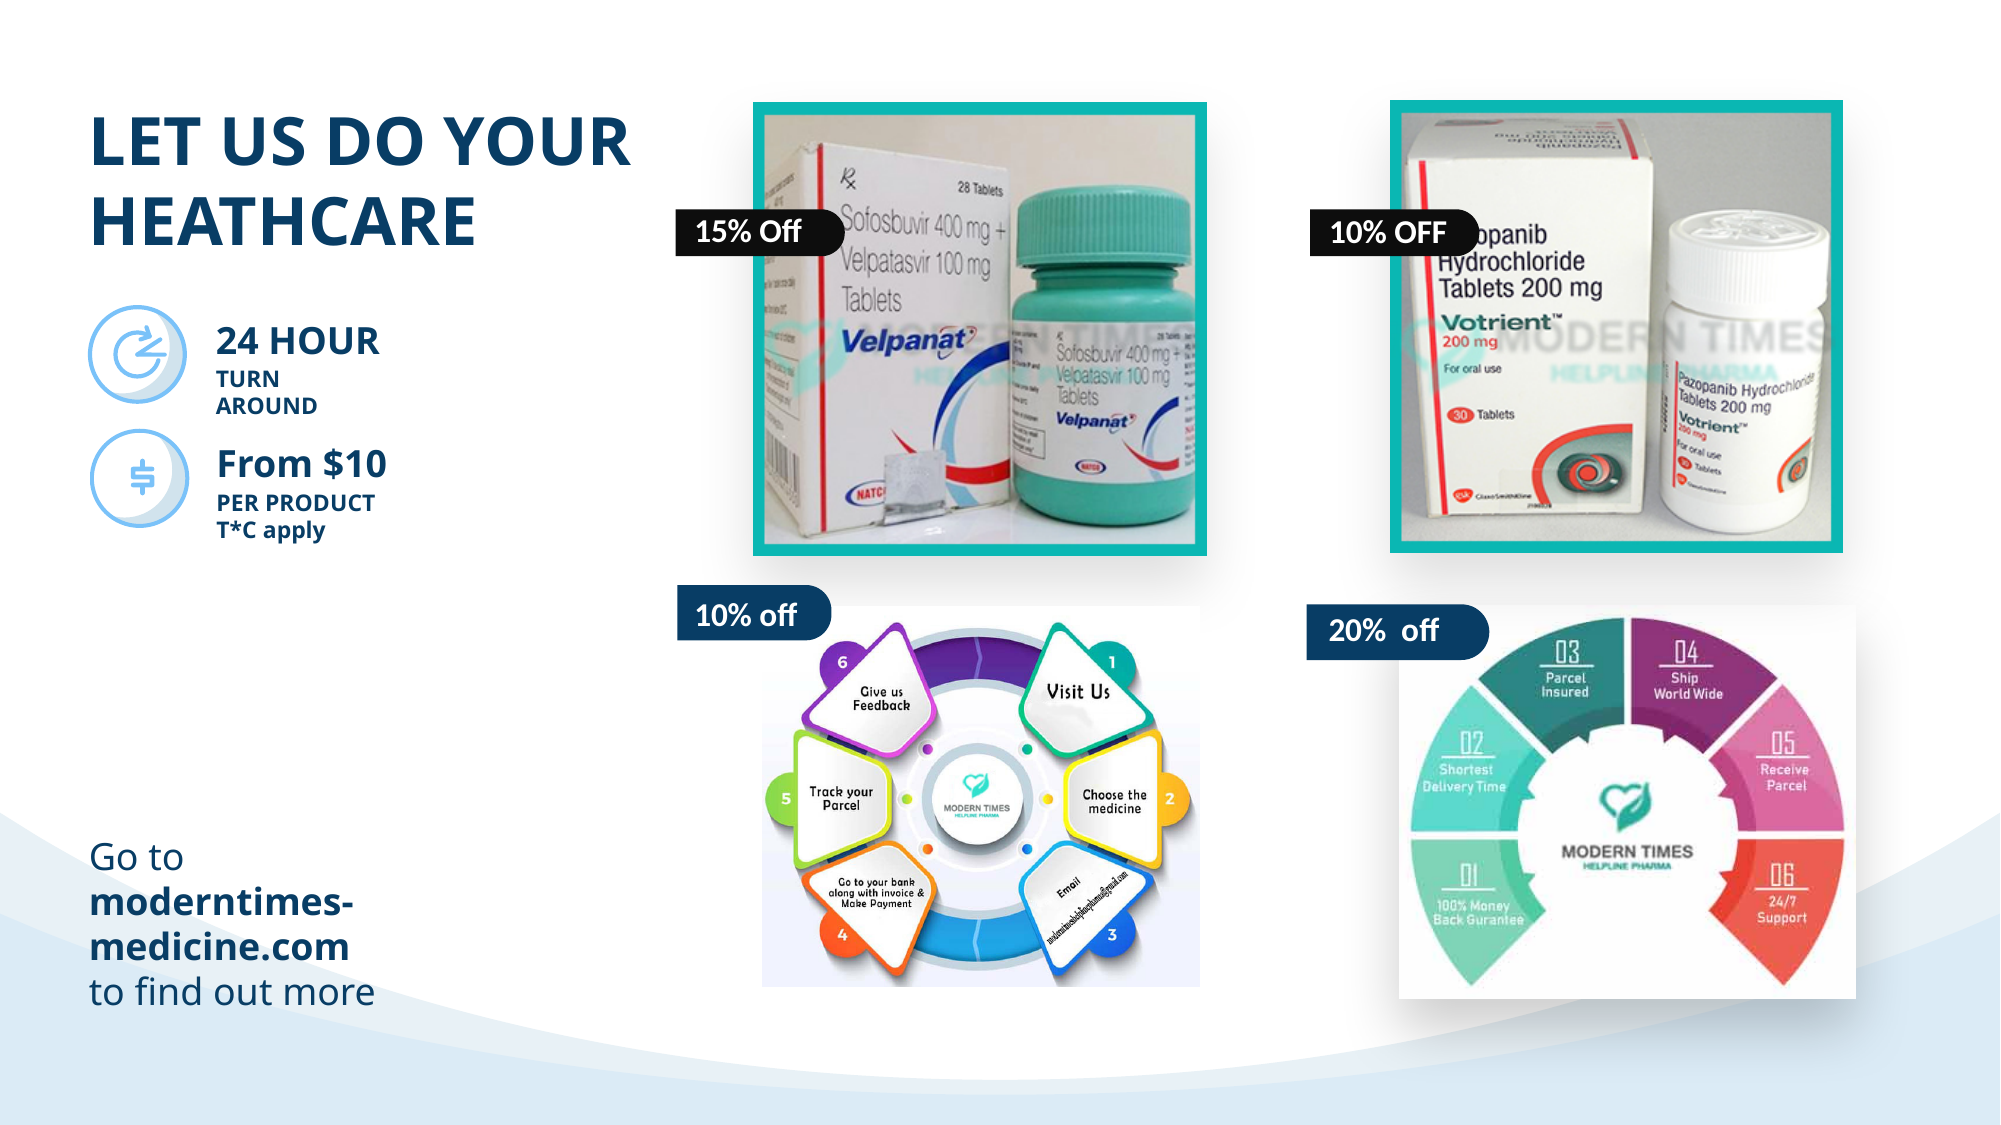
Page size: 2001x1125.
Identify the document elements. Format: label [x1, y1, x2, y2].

picture [1399, 605, 1856, 999]
picture [762, 970, 1200, 987]
text_box [0, 812, 2000, 1125]
picture [1490, 100, 1843, 554]
text_box [88, 98, 1490, 970]
